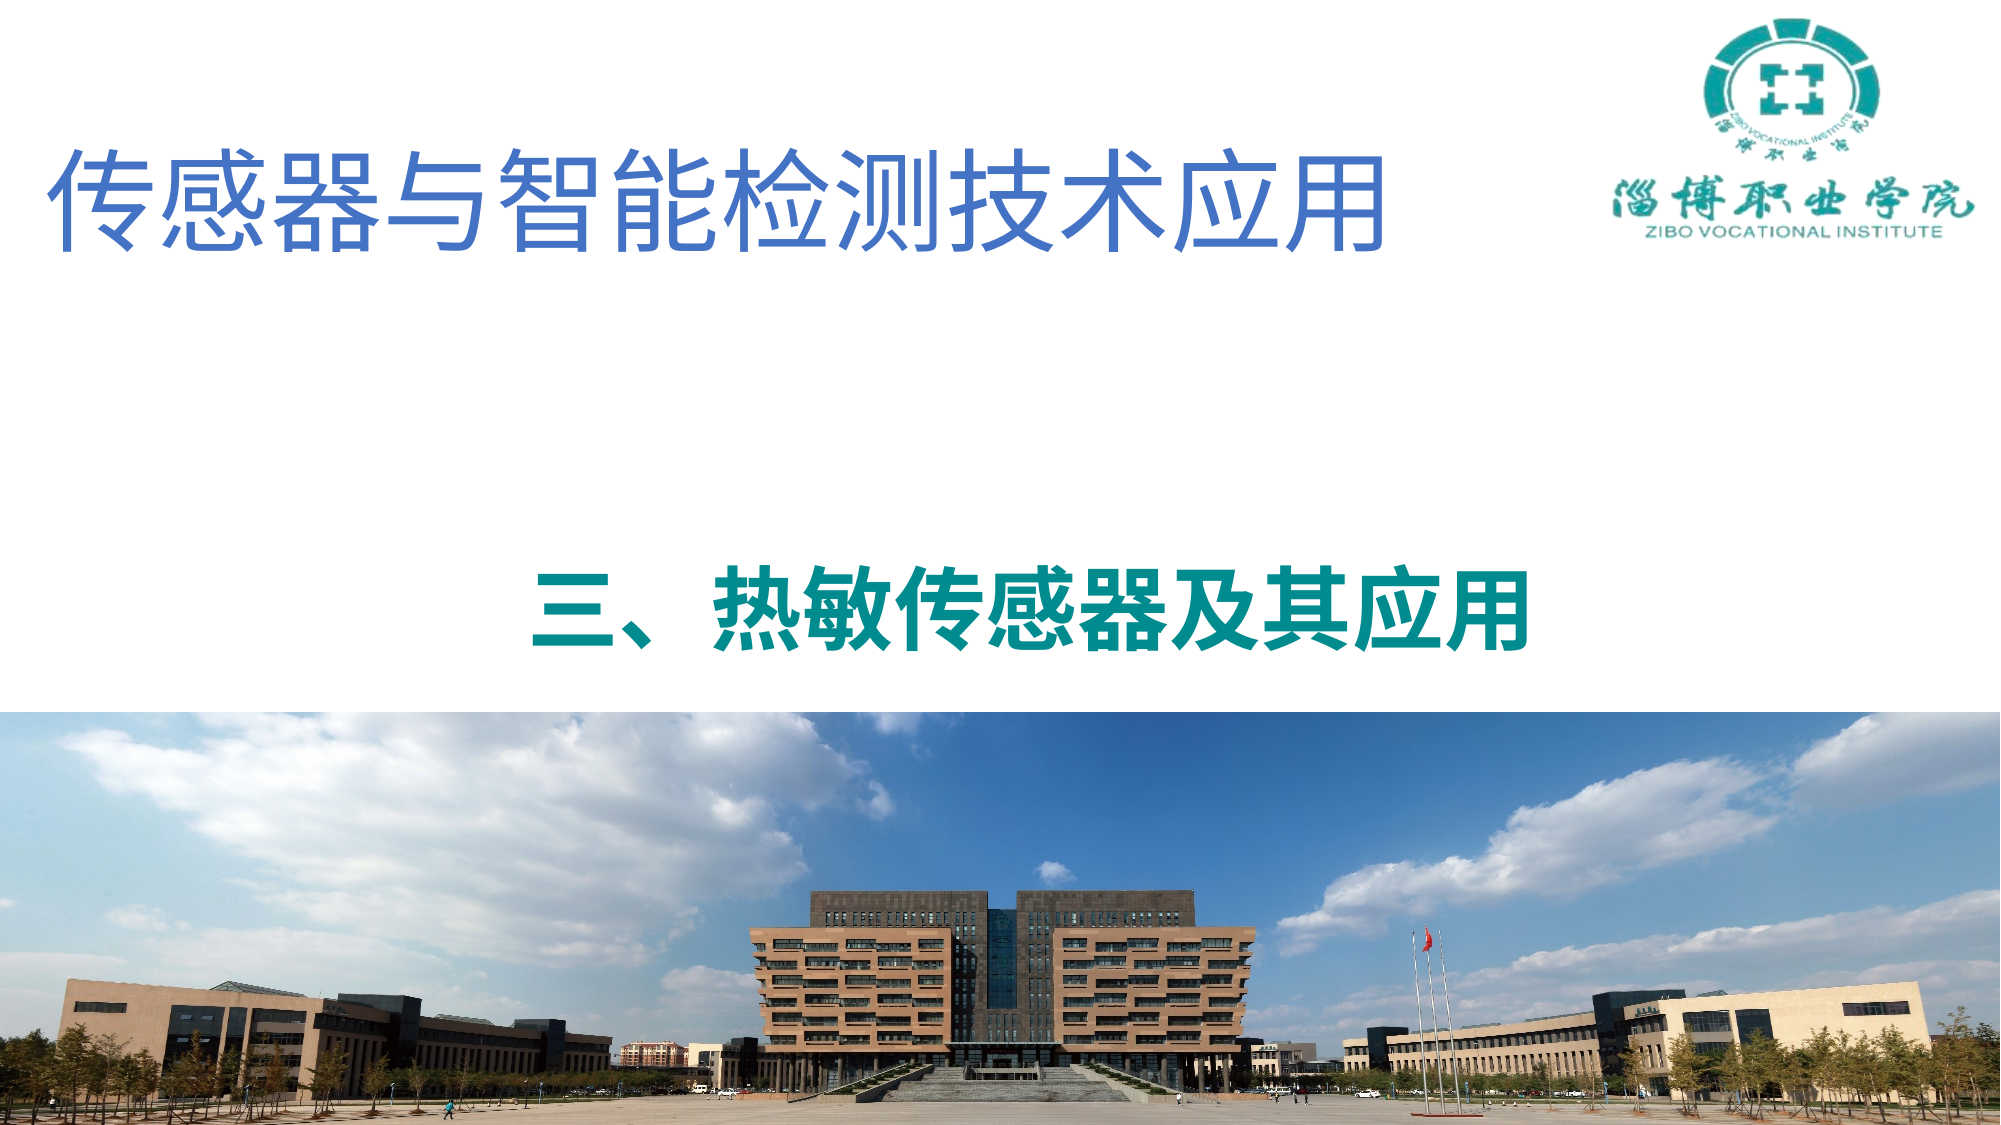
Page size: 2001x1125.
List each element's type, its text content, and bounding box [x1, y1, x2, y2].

picture [1581, 4, 2000, 253]
picture [0, 712, 2000, 1125]
text_box 三、热敏传感器及其应用 [512, 544, 1775, 669]
text_box 传感器与智能检测技术应用 [30, 123, 1411, 274]
